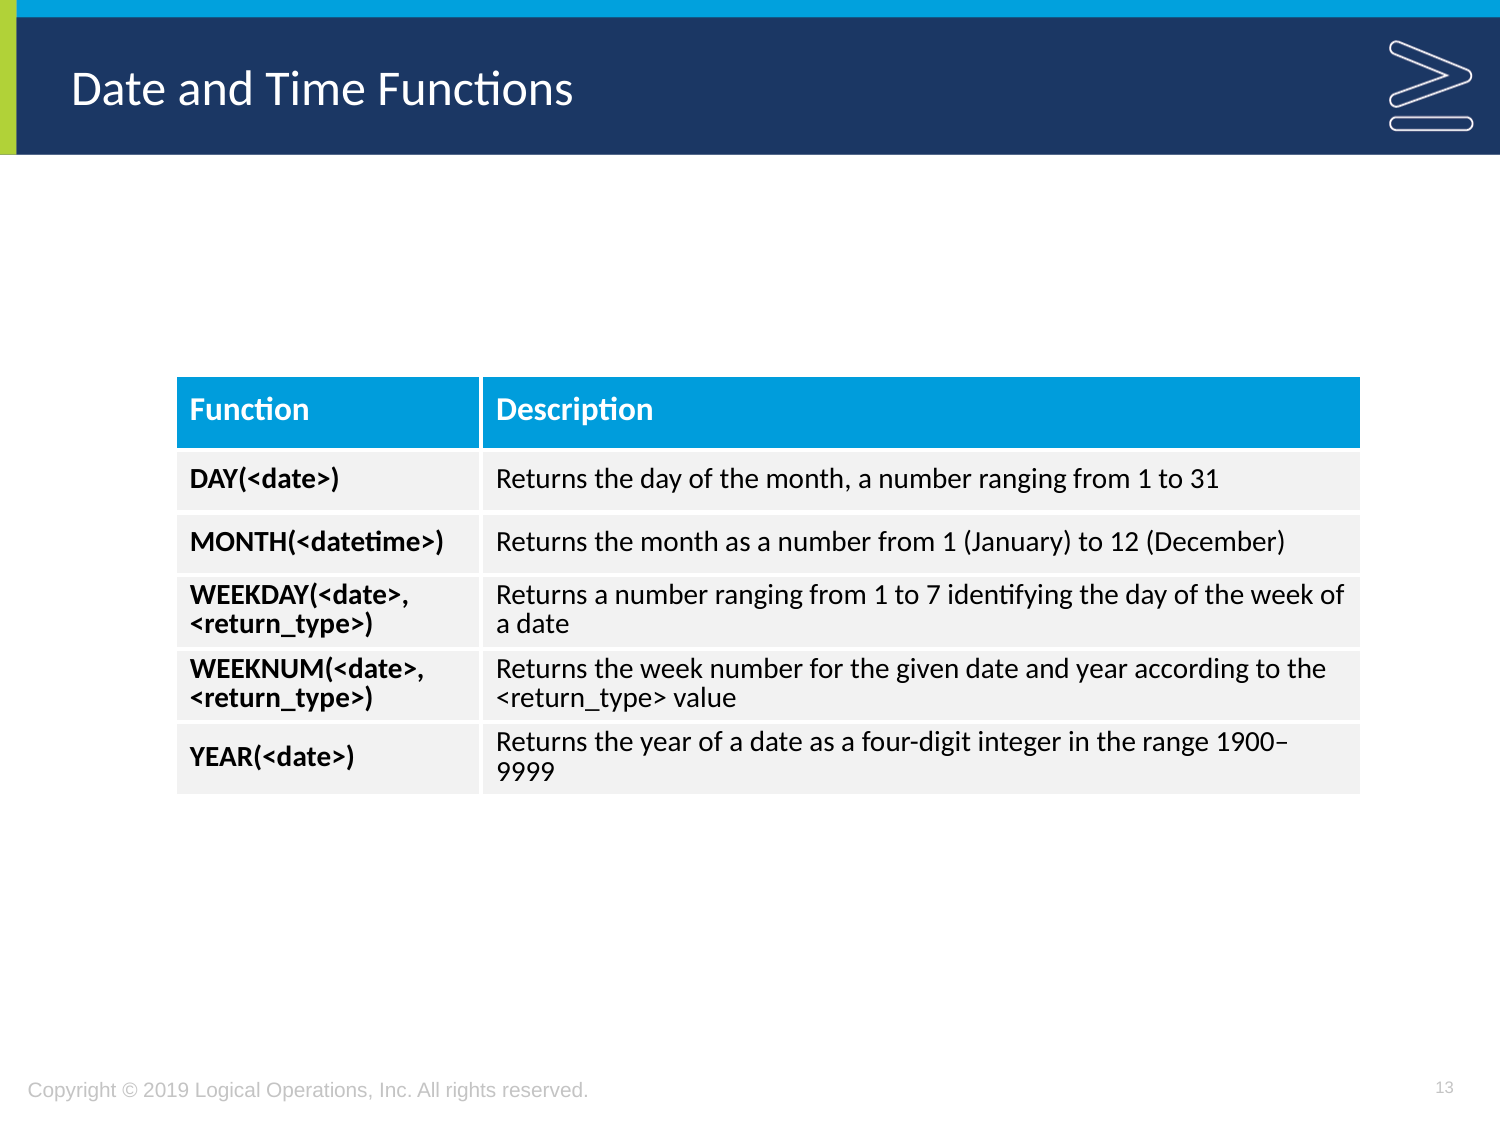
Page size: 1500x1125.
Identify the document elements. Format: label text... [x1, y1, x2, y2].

table_cell Returns a number ranging from 1 to 7 identifying the day of the week of a date [483, 577, 1360, 647]
table_cell YEAR(<date>) [177, 724, 479, 794]
table_cell WEEKNUM(<date>, <return_type>) [177, 651, 479, 720]
table_header Description [483, 377, 1360, 448]
table_cell Returns the month as a number from 1 (January) to 12 (December) [483, 515, 1360, 573]
table_header Function [177, 377, 479, 448]
table_cell MONTH(<datetime>) [177, 515, 479, 573]
table_cell Returns the week number for the given date and year according to the <return_type> value [483, 651, 1360, 720]
table_cell DAY(<date>) [177, 452, 479, 510]
picture [0, 0, 56, 155]
table_cell WEEKDAY(<date>, <return_type>) [177, 577, 479, 647]
title Date and Time Functions [56, 16, 1350, 155]
slide_number 13 [1118, 1057, 1469, 1118]
table_cell Returns the day of the month, a number ranging from 1 to 31 [483, 452, 1360, 510]
picture [1350, 18, 1500, 155]
table_cell Returns the year of a date as a four-digit integer in the range 1900–9999 [483, 724, 1360, 794]
